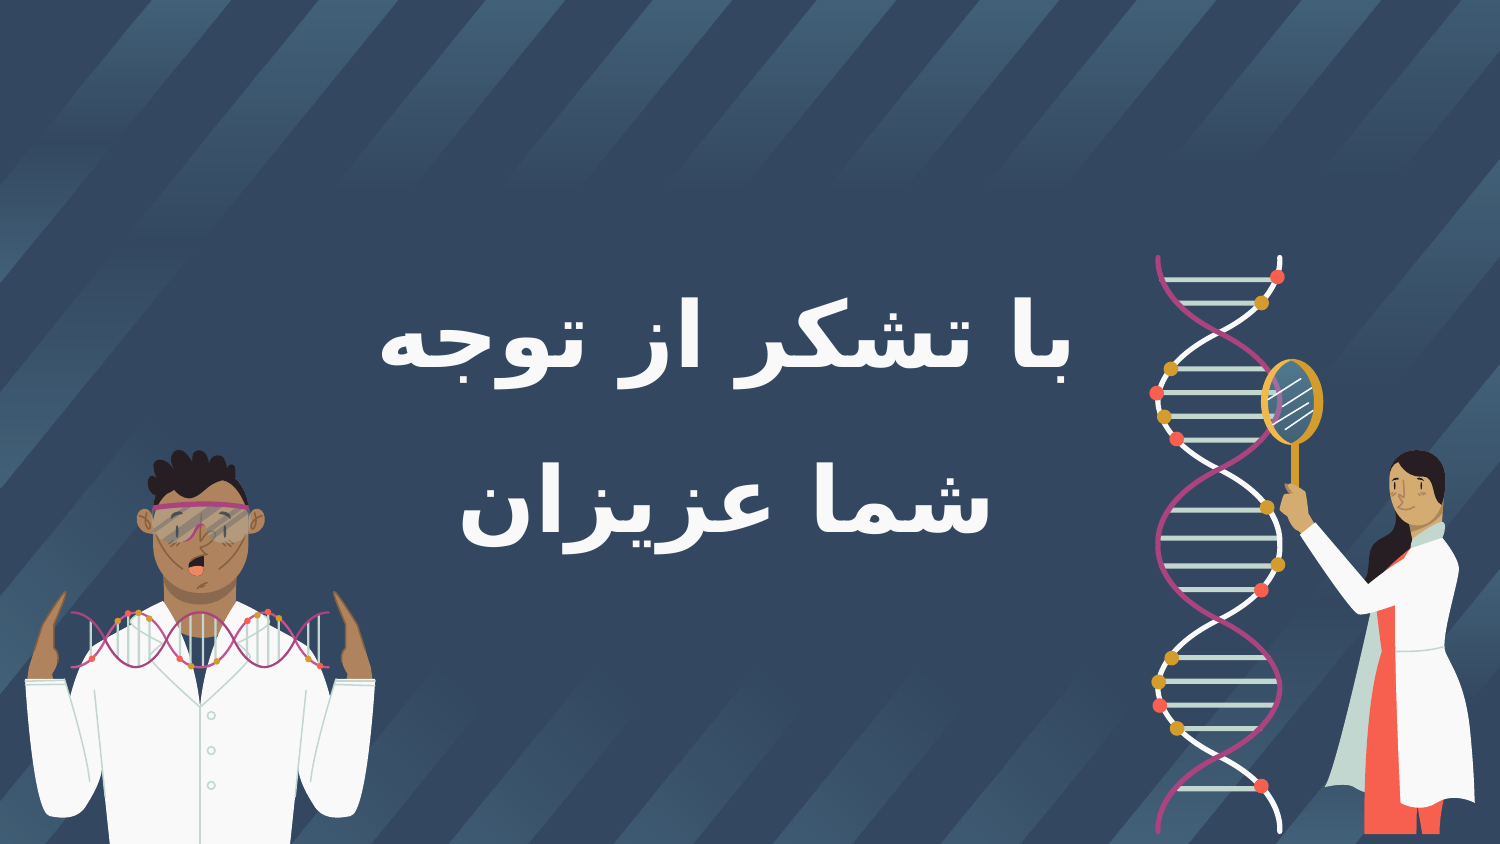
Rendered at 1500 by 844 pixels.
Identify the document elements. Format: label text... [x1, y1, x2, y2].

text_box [1149, 254, 1476, 835]
text_box با تشکر از توجه شما عزیزان [342, 213, 1112, 558]
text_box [24, 449, 376, 844]
